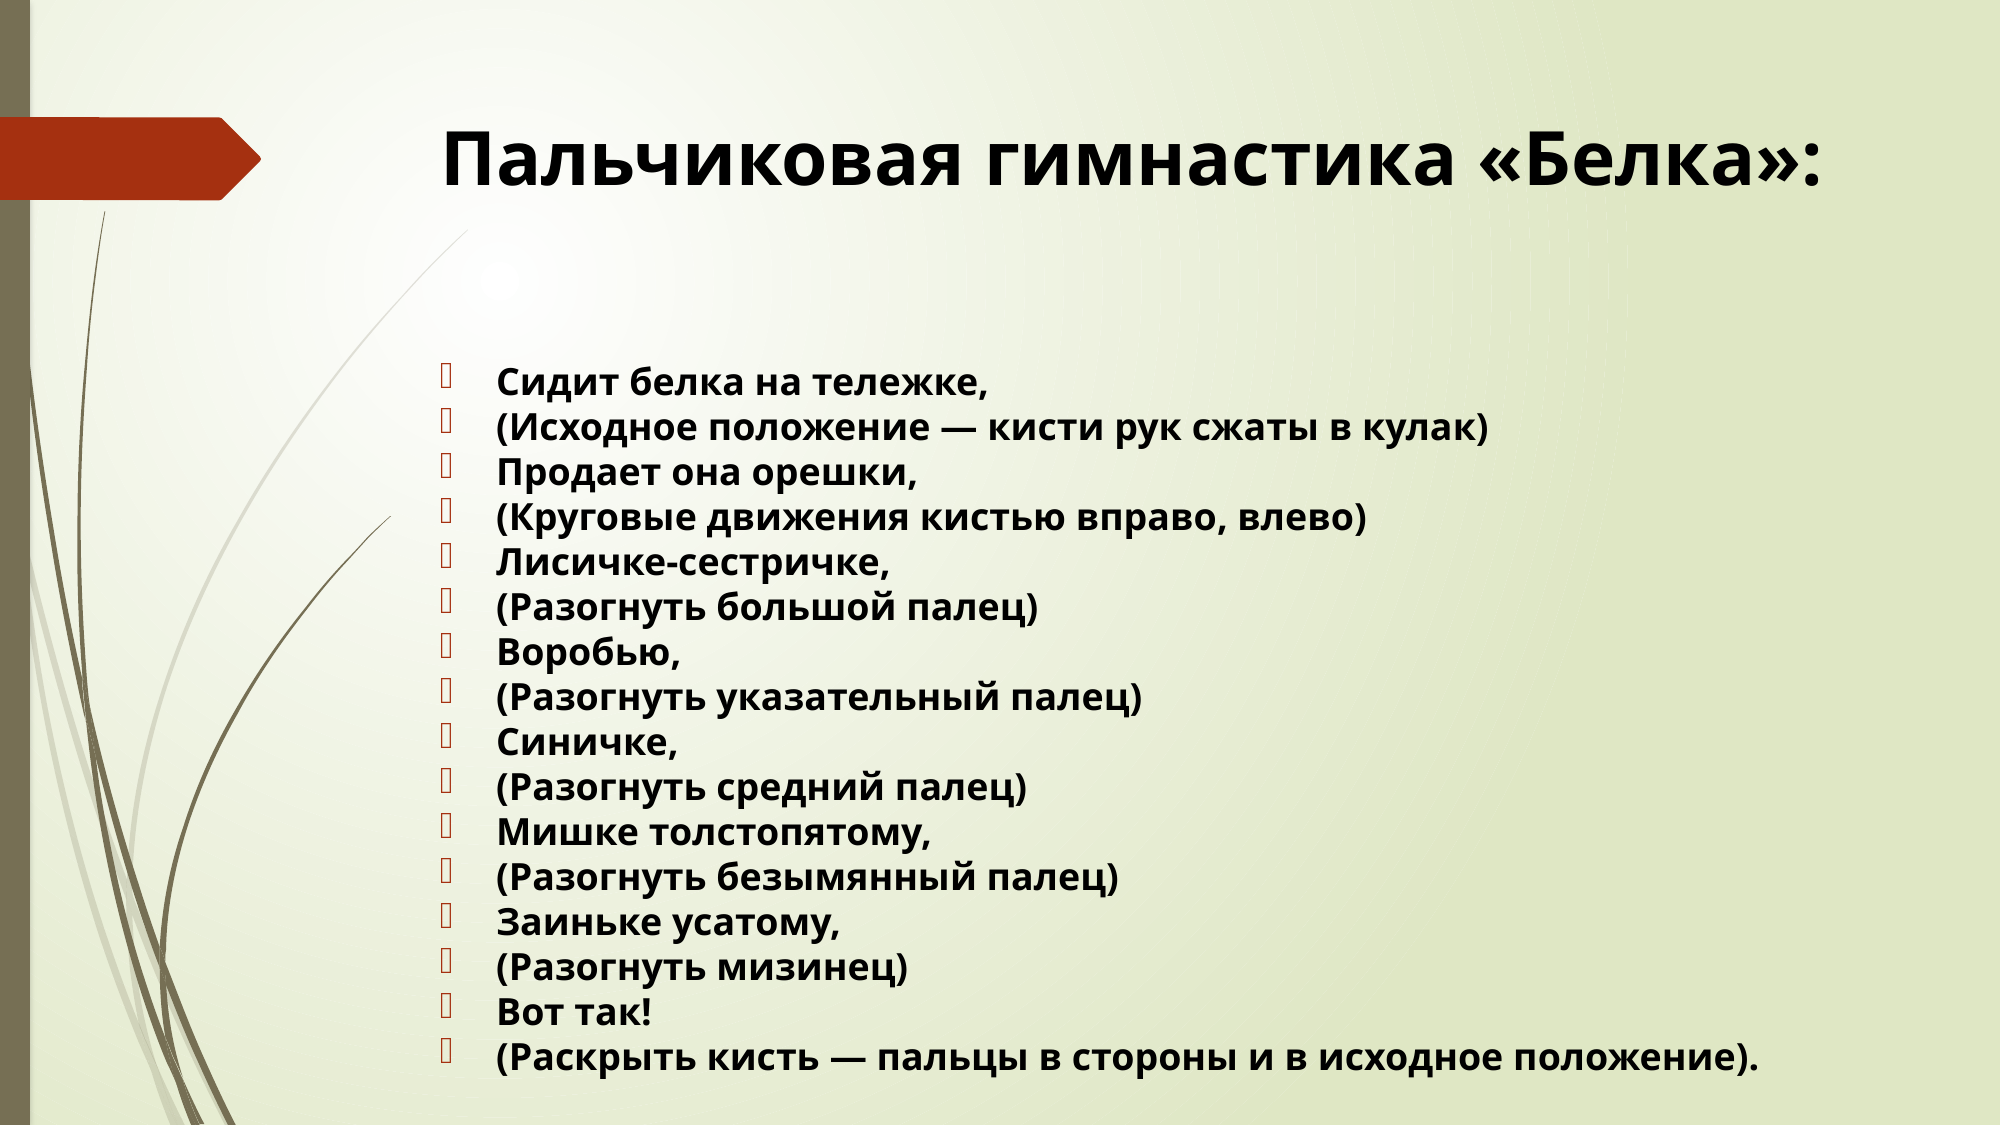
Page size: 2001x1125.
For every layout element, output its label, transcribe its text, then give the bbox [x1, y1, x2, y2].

list Сидит белка на тележке, (Исходное положение — кисти рук сжаты в кулак) Продает она орешки, (Круговые движения кистью вправо, влево) Лисичке-сестричке, (Разогнуть большой палец) Воробью, (Разогнуть указательный палец) Синичке, (Разогнуть средний палец) Мишке толстопятому, (Разогнуть безымянный палец) Заиньке усатому, (Разогнуть мизинец) Вот так! (Раскрыть кисть — пальцы в стороны и в исходное положение). [424, 350, 1888, 970]
title Пальчиковая гимнастика «Белка»: [425, 102, 1888, 313]
